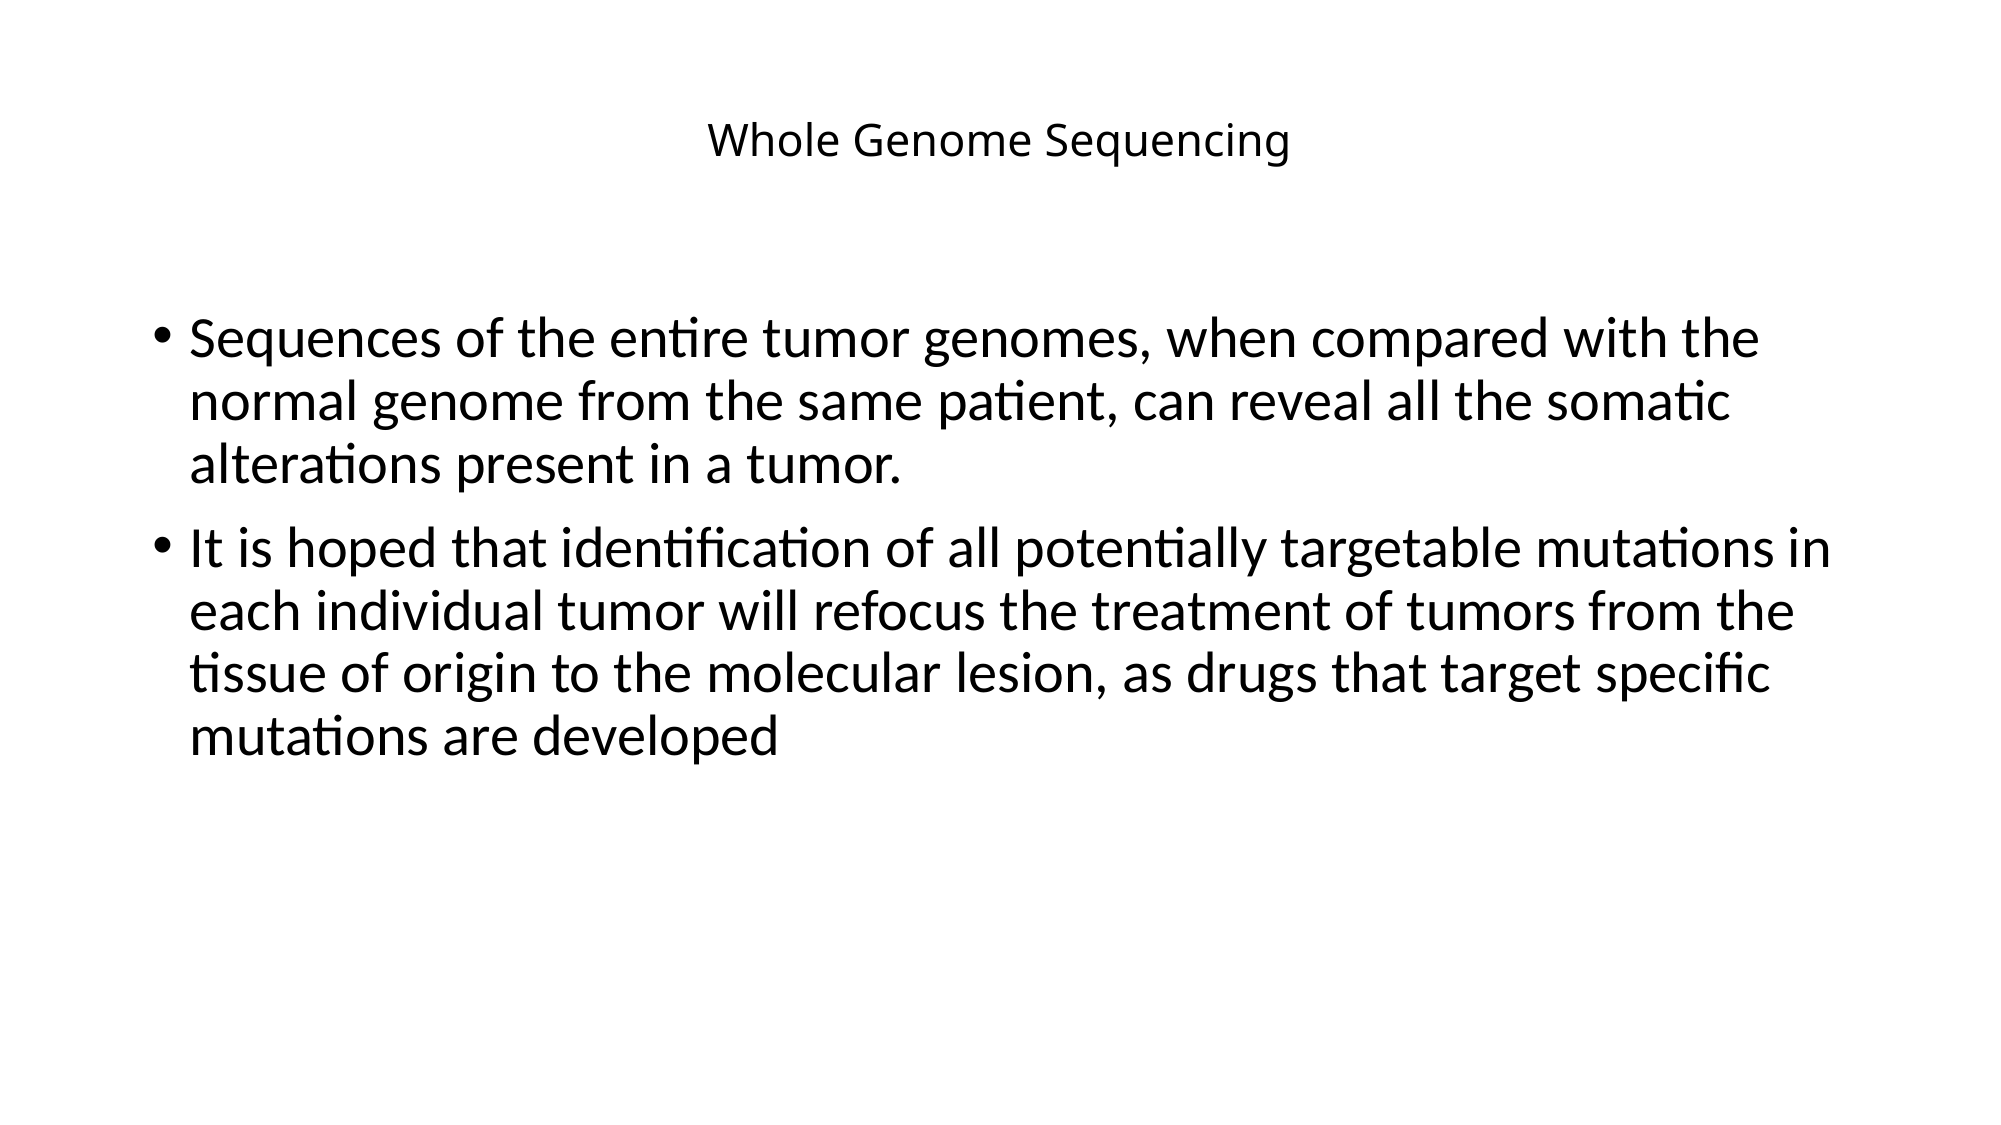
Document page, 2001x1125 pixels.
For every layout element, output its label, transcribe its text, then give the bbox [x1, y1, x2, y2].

list Sequences of the entire tumor genomes, when compared with the normal genome from the same patient, can reveal all the somatic alterations present in a tumor. It is hoped that identification of all potentially targetable mutations in each individual tumor will refocus the treatment of tumors from the tissue of origin to the molecular lesion, as drugs that target specific mutations are developed [137, 299, 1863, 1014]
title Whole Genome Sequencing [137, 59, 1863, 278]
